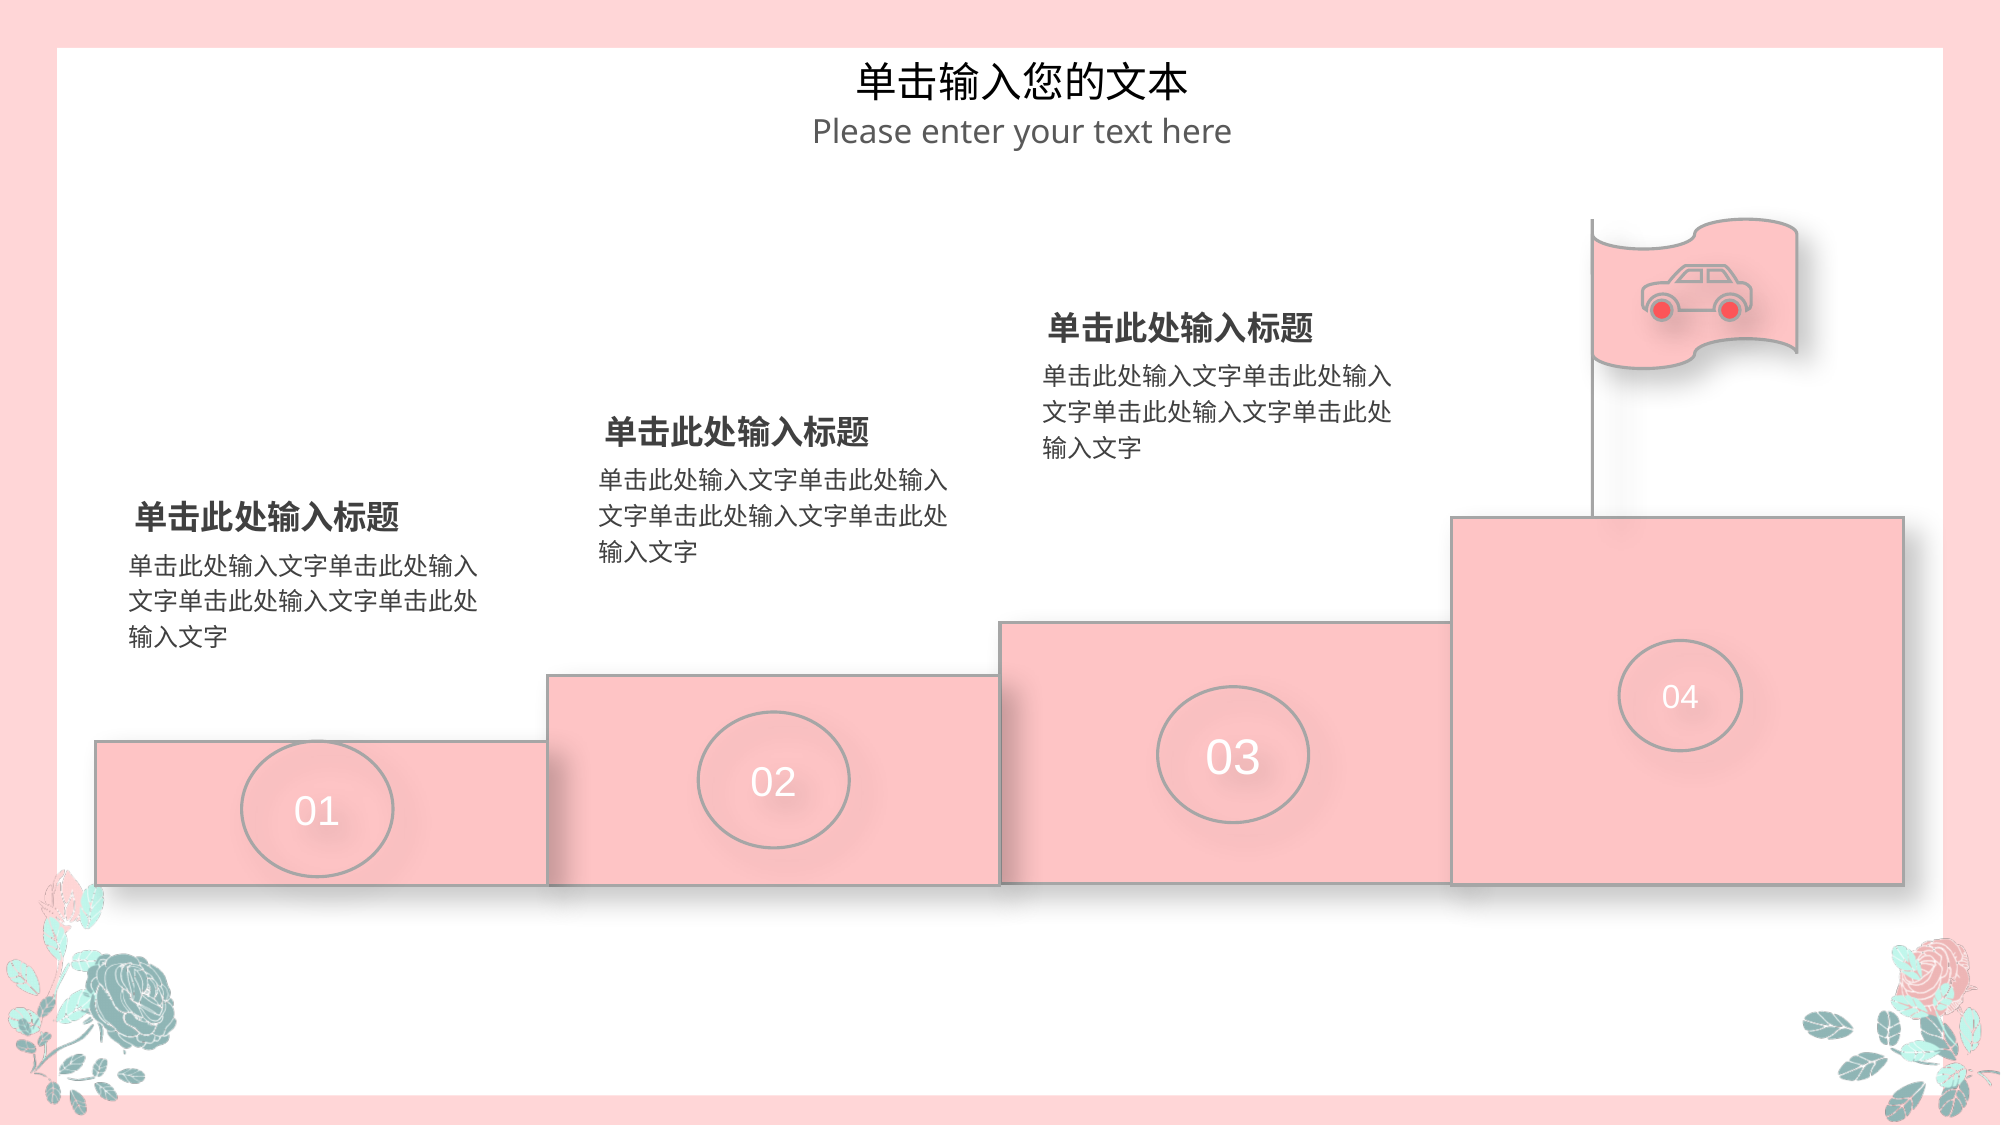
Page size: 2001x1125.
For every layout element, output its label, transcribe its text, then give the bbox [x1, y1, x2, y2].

text_box 单击此处输入文字单击此处输入文字单击此处输入文字单击此处输入文字 [584, 451, 976, 575]
text_box 单击此处输入标题 [604, 392, 934, 463]
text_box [547, 675, 1000, 886]
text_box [95, 741, 548, 886]
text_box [999, 622, 1451, 884]
picture [1742, 934, 2001, 1122]
text_box 单击此处输入文字单击此处输入文字单击此处输入文字单击此处输入文字 [114, 536, 506, 660]
text_box 单击此处输入文字单击此处输入文字单击此处输入文字单击此处输入文字 [1027, 347, 1419, 470]
picture [0, 832, 242, 1121]
text_box 单击此处输入标题 [134, 476, 464, 548]
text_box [1451, 219, 1904, 886]
text_box 单击此处输入标题 [1047, 287, 1377, 359]
